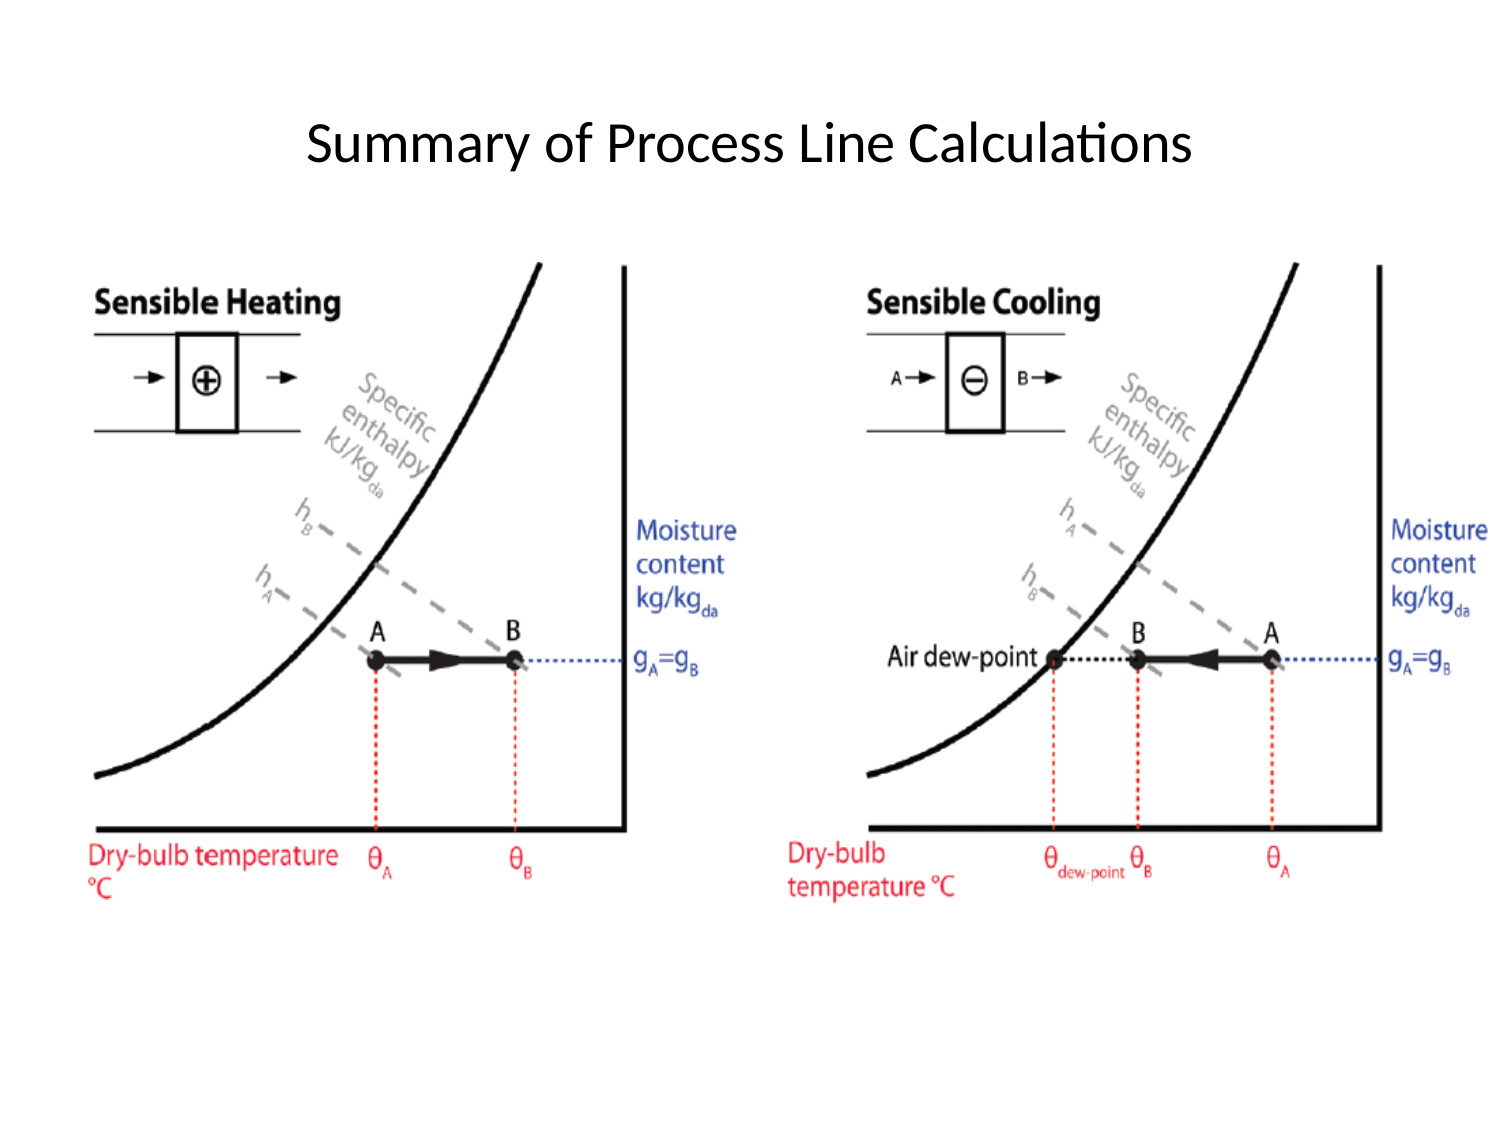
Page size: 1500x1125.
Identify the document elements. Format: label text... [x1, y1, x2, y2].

picture [787, 262, 1488, 904]
picture [87, 262, 738, 901]
title Summary of Process Line Calculations [75, 45, 1425, 233]
